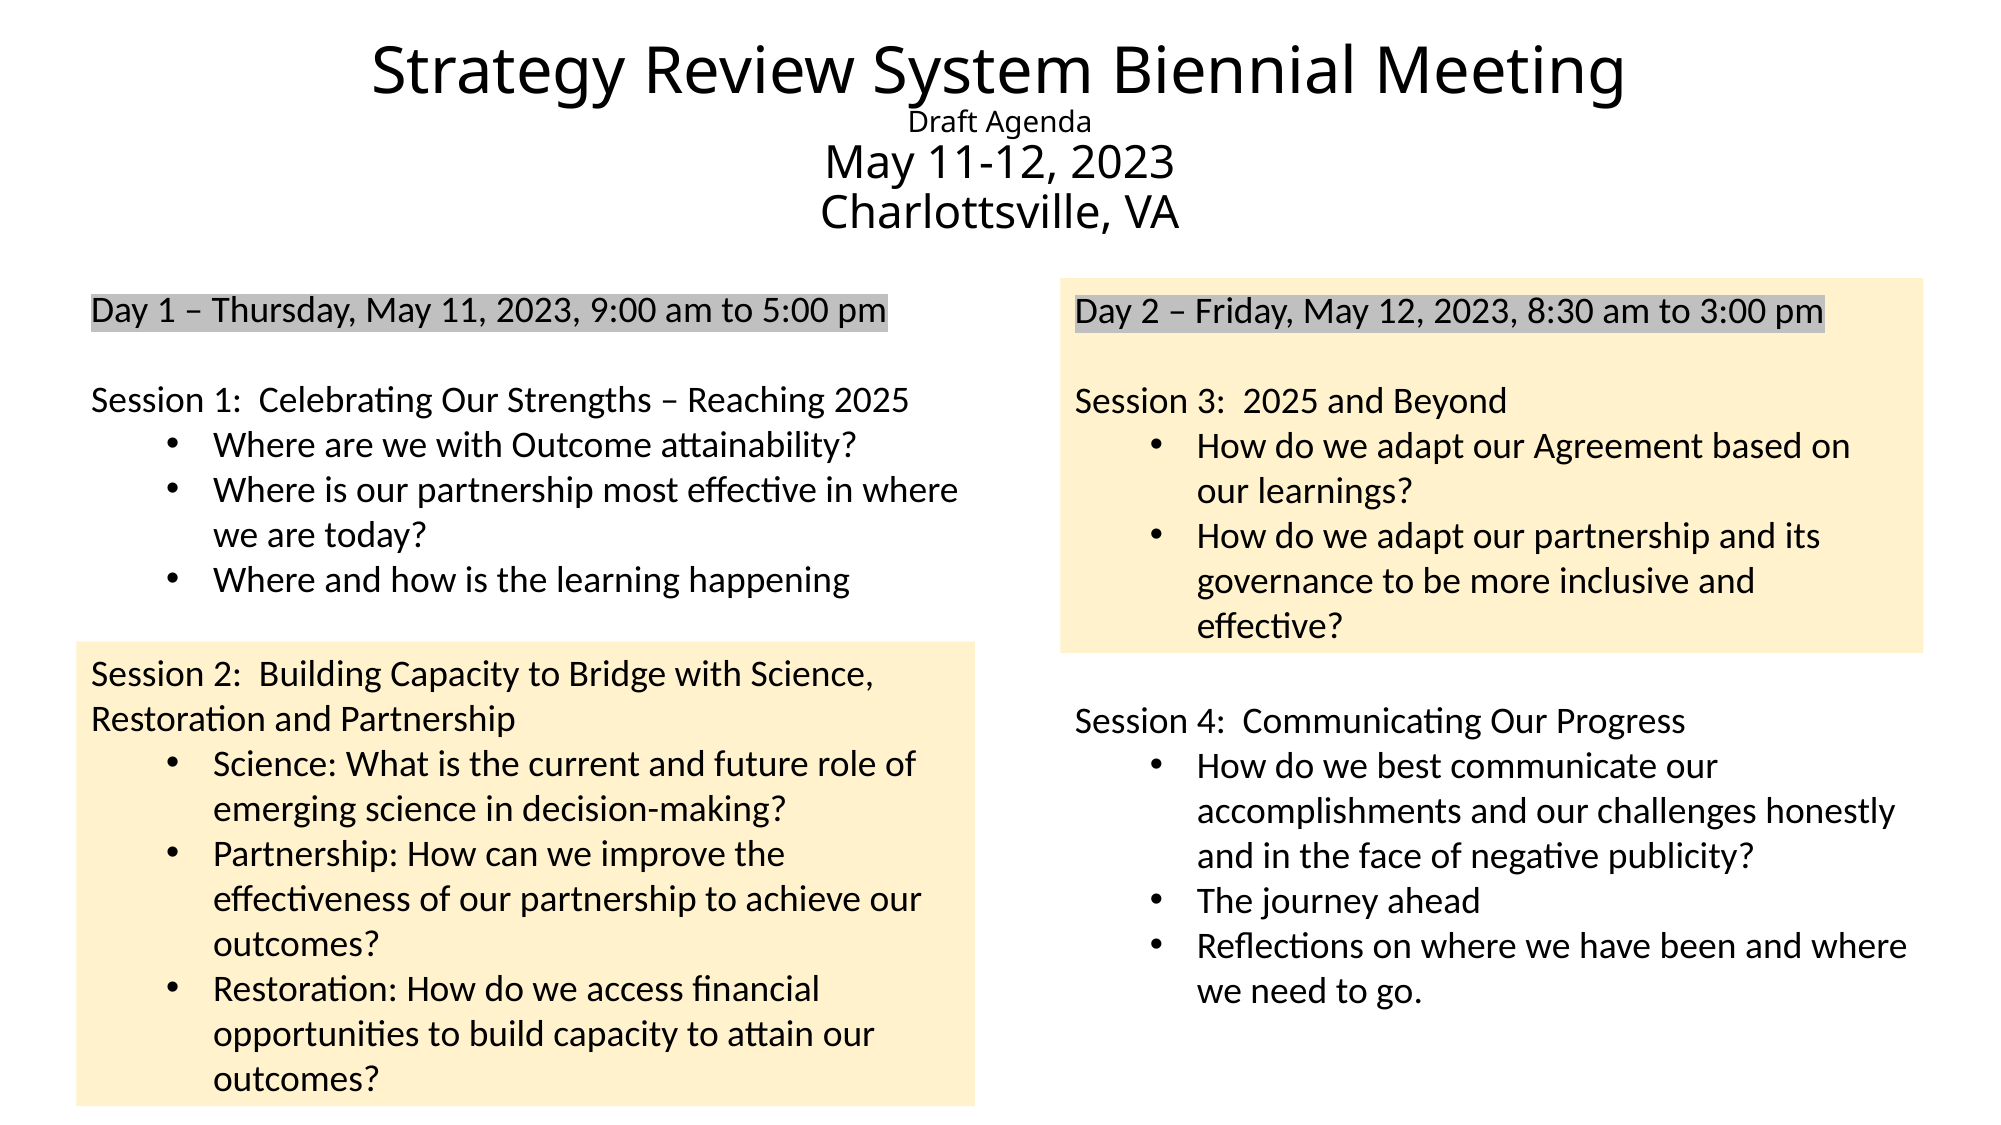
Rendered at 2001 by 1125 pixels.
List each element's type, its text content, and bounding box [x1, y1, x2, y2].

text_box Day 2 – Friday, May 12, 2023, 8:30 am to 3:00 pm Session 3: 2025 and Beyond How do we adapt our Agreement based on our learnings? How do we adapt our partnership and its governance to be more inclusive and effective? [1060, 278, 1924, 653]
text_box Day 1 – Thursday, May 11, 2023, 9:00 am to 5:00 pm Session 1: Celebrating Our Strengths – Reaching 2025 Where are we with Outcome attainability? Where is our partnership most effective in where we are today? Where and how is the learning happening [76, 277, 975, 607]
title Strategy Review System Biennial Meeting Draft Agenda May 11-12, 2023 Charlottsville, VA [137, 28, 1863, 247]
text_box Session 2: Building Capacity to Bridge with Science, Restoration and Partnership Science: What is the current and future role of emerging science in decision-making? Partnership: How can we improve the effectiveness of our partnership to achieve our outcomes? Restoration: How do we access financial opportunities to build capacity to attain our outcomes? [76, 641, 975, 1107]
text_box Session 4: Communicating Our Progress How do we best communicate our accomplishments and our challenges honestly and in the face of negative publicity? The journey ahead Reflections on where we have been and where we need to go. [1060, 688, 1924, 1019]
